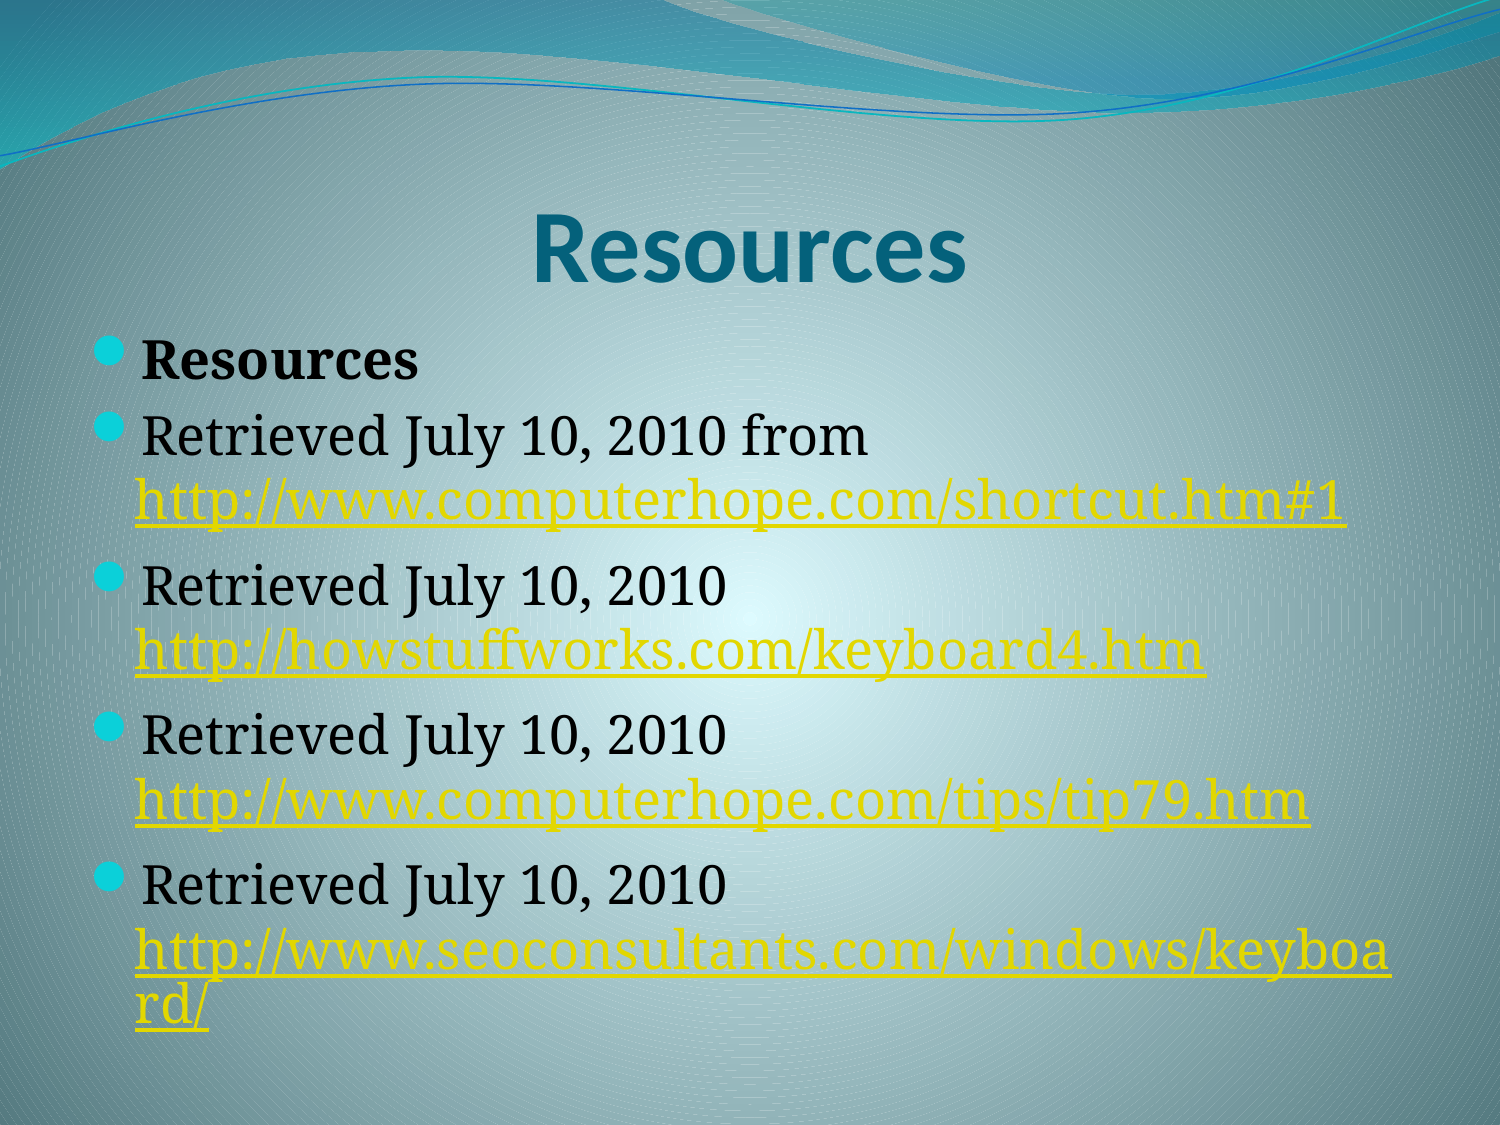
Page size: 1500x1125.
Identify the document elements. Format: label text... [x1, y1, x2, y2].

list Resources Retrieved July 10, 2010 from http://www.computerhope.com/shortcut.htm#1 Retrieved July 10, 2010 http://howstuffworks.com/keyboard4.htm Retrieved July 10, 2010 http://www.computerhope.com/tips/tip79.htm Retrieved July 10, 2010 http://www.seoconsultants.com/windows/keyboard/ [75, 317, 1425, 1038]
title Resources [75, 115, 1425, 303]
